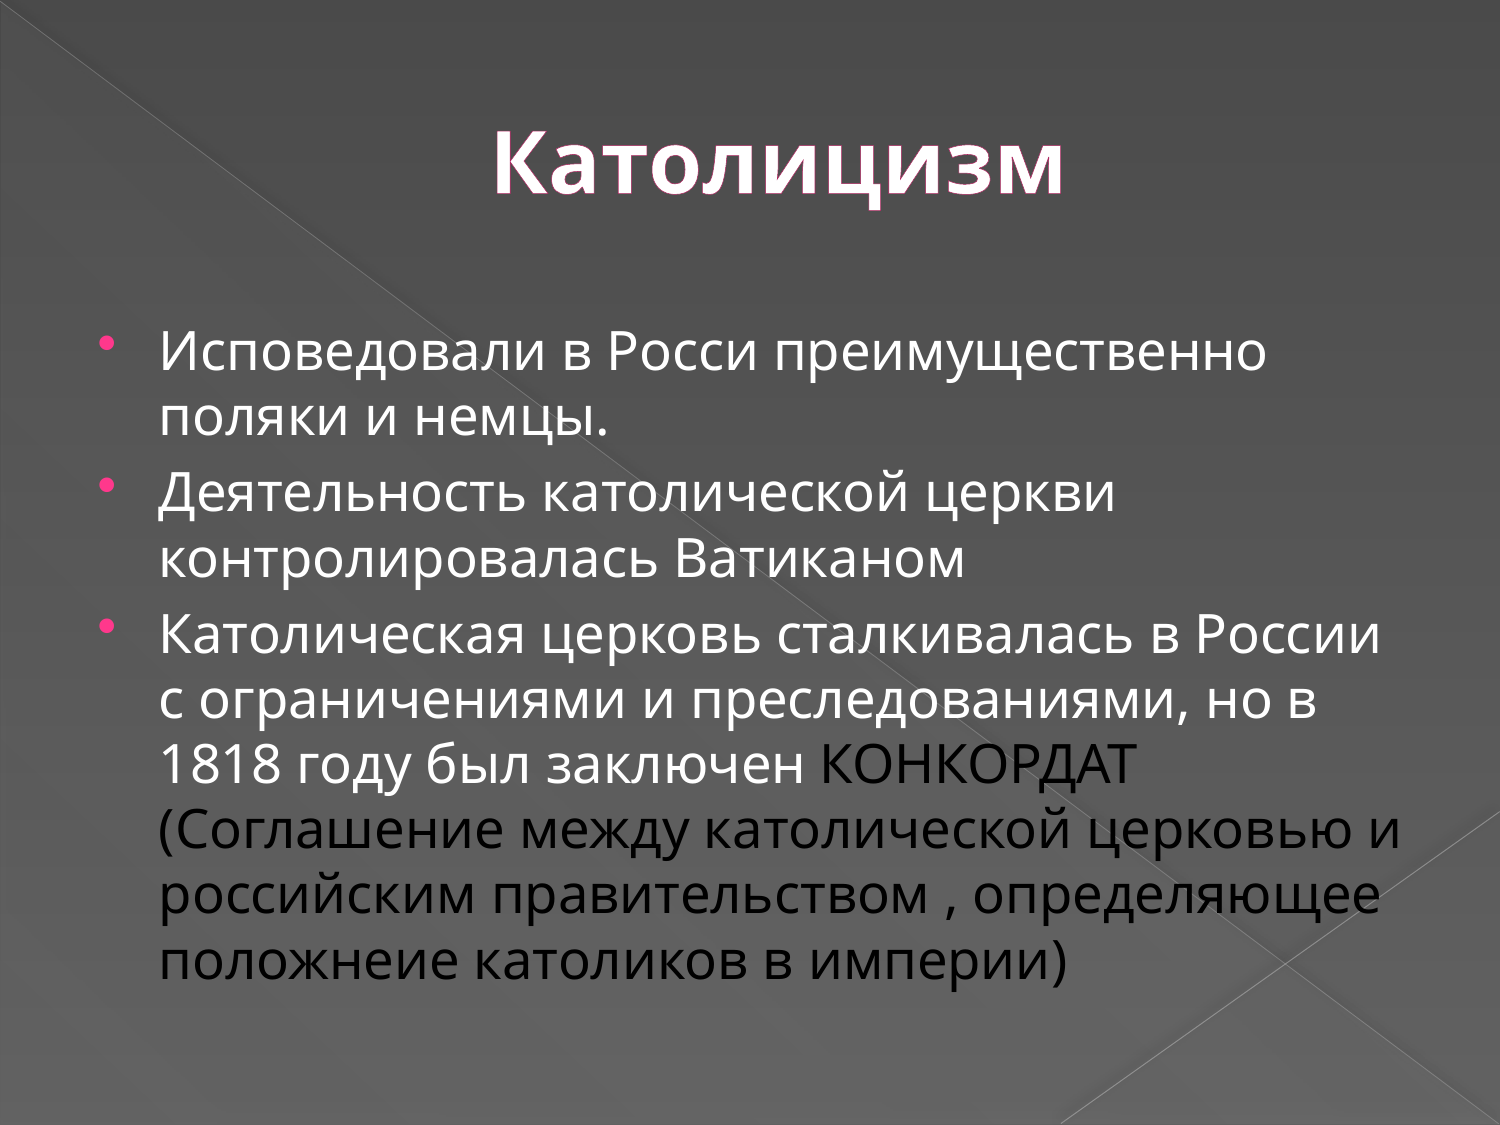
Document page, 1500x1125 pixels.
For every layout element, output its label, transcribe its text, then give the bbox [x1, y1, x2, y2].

title Католицизм [75, 43, 1425, 274]
list Исповедовали в Росси преимущественно поляки и немцы. Деятельность католической церкви контролировалась Ватиканом Католическая церковь сталкивалась в России с ограничениями и преследованиями, но в 1818 году был заключен КОНКОРДАТ (Соглашение между католической церковью и российским правительством , определяющее положнеие католиков в империи) [75, 308, 1425, 1059]
